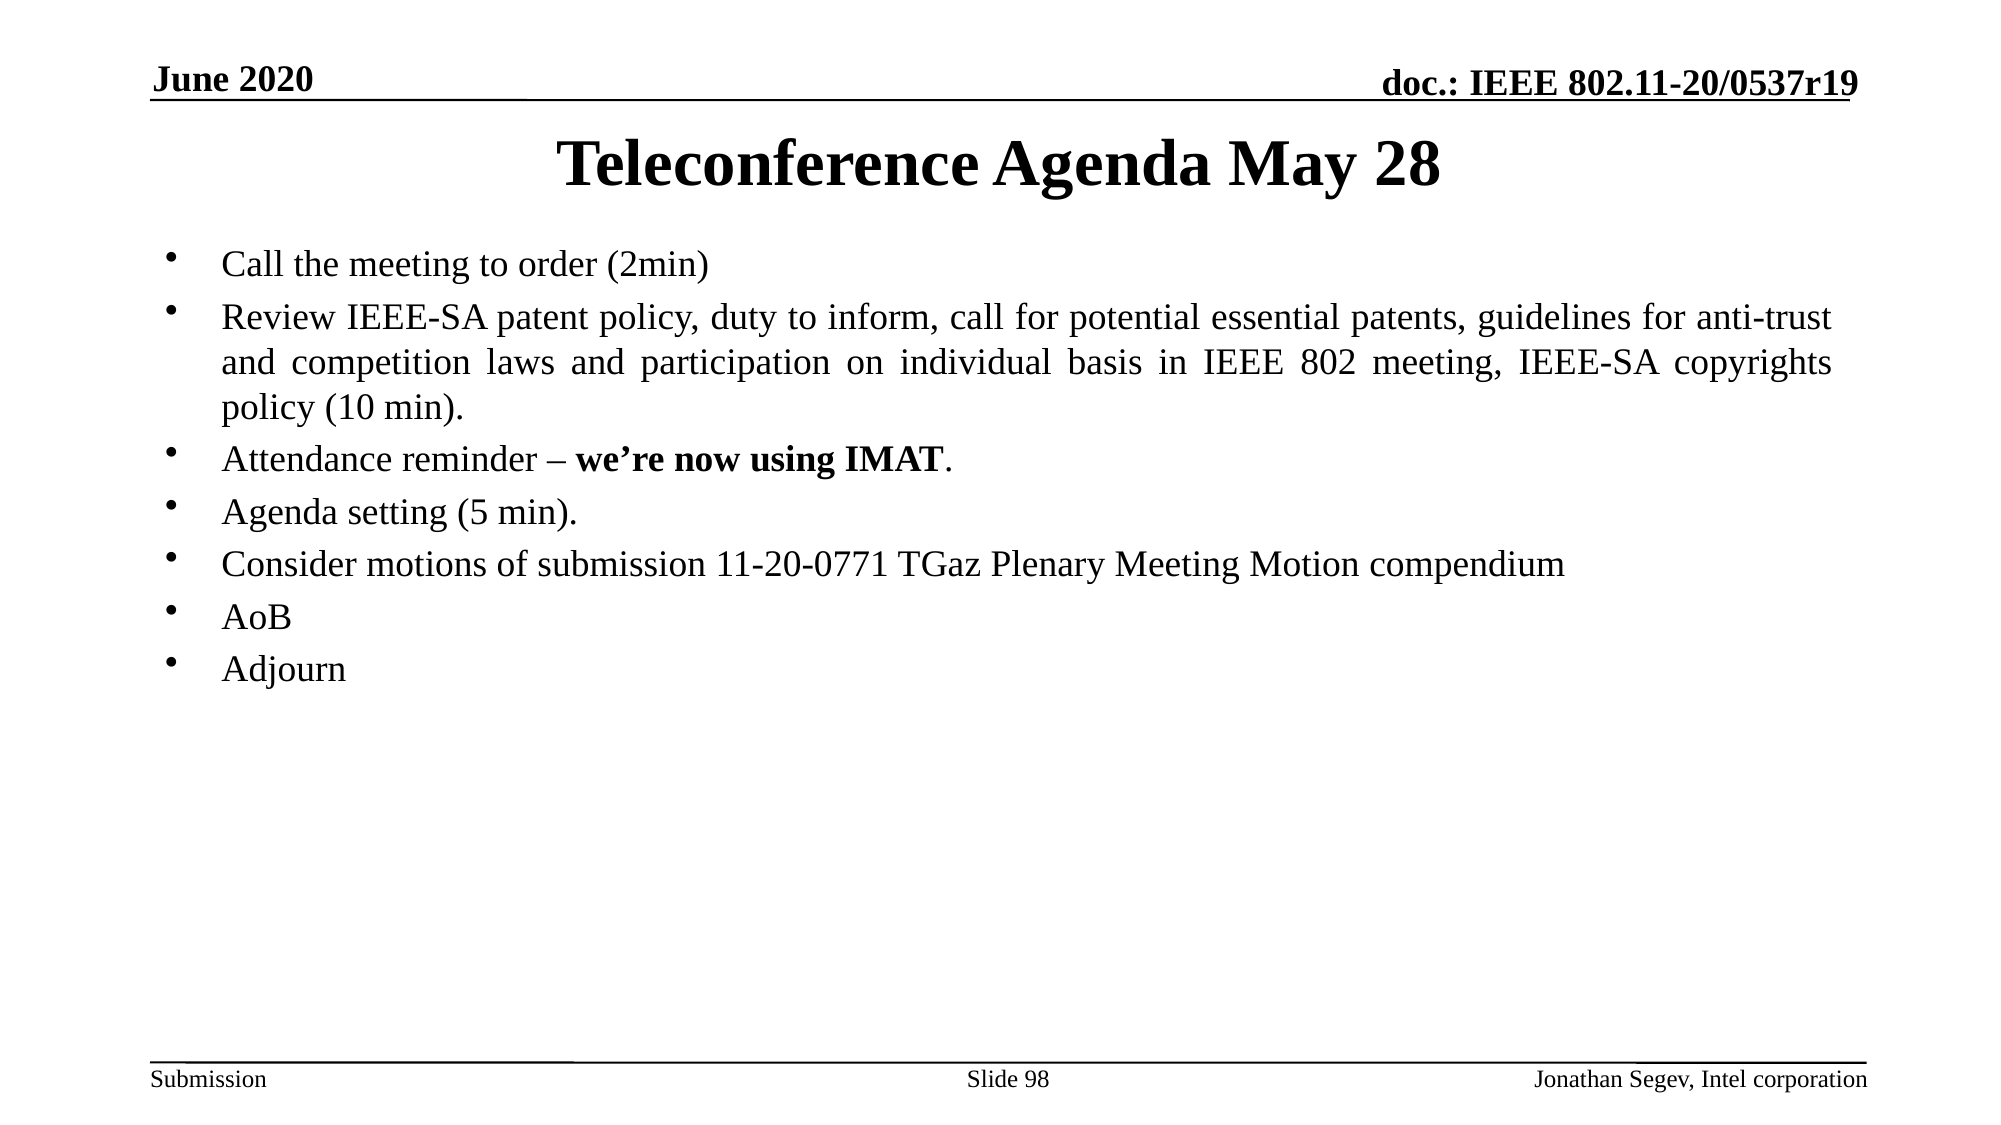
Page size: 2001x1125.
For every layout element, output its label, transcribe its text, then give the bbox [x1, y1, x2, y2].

footer Jonathan Segev, Intel corporation [1171, 1061, 1869, 1093]
list Call the meeting to order (2min) Review IEEE-SA patent policy, duty to inform, call for potential essential patents, guidelines for anti-trust and competition laws and participation on individual basis in IEEE 802 meeting, IEEE-SA copyrights policy (10 min). Attendance reminder – we’re now using IMAT. Agenda setting (5 min). Consider motions of submission 11-20-0771 TGaz Plenary Meeting Motion compendium AoB Adjourn [149, 231, 1850, 1000]
slide_number Slide 98 [950, 1061, 1067, 1123]
title Teleconference Agenda May 28 [149, 112, 1850, 205]
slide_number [152, 54, 563, 100]
